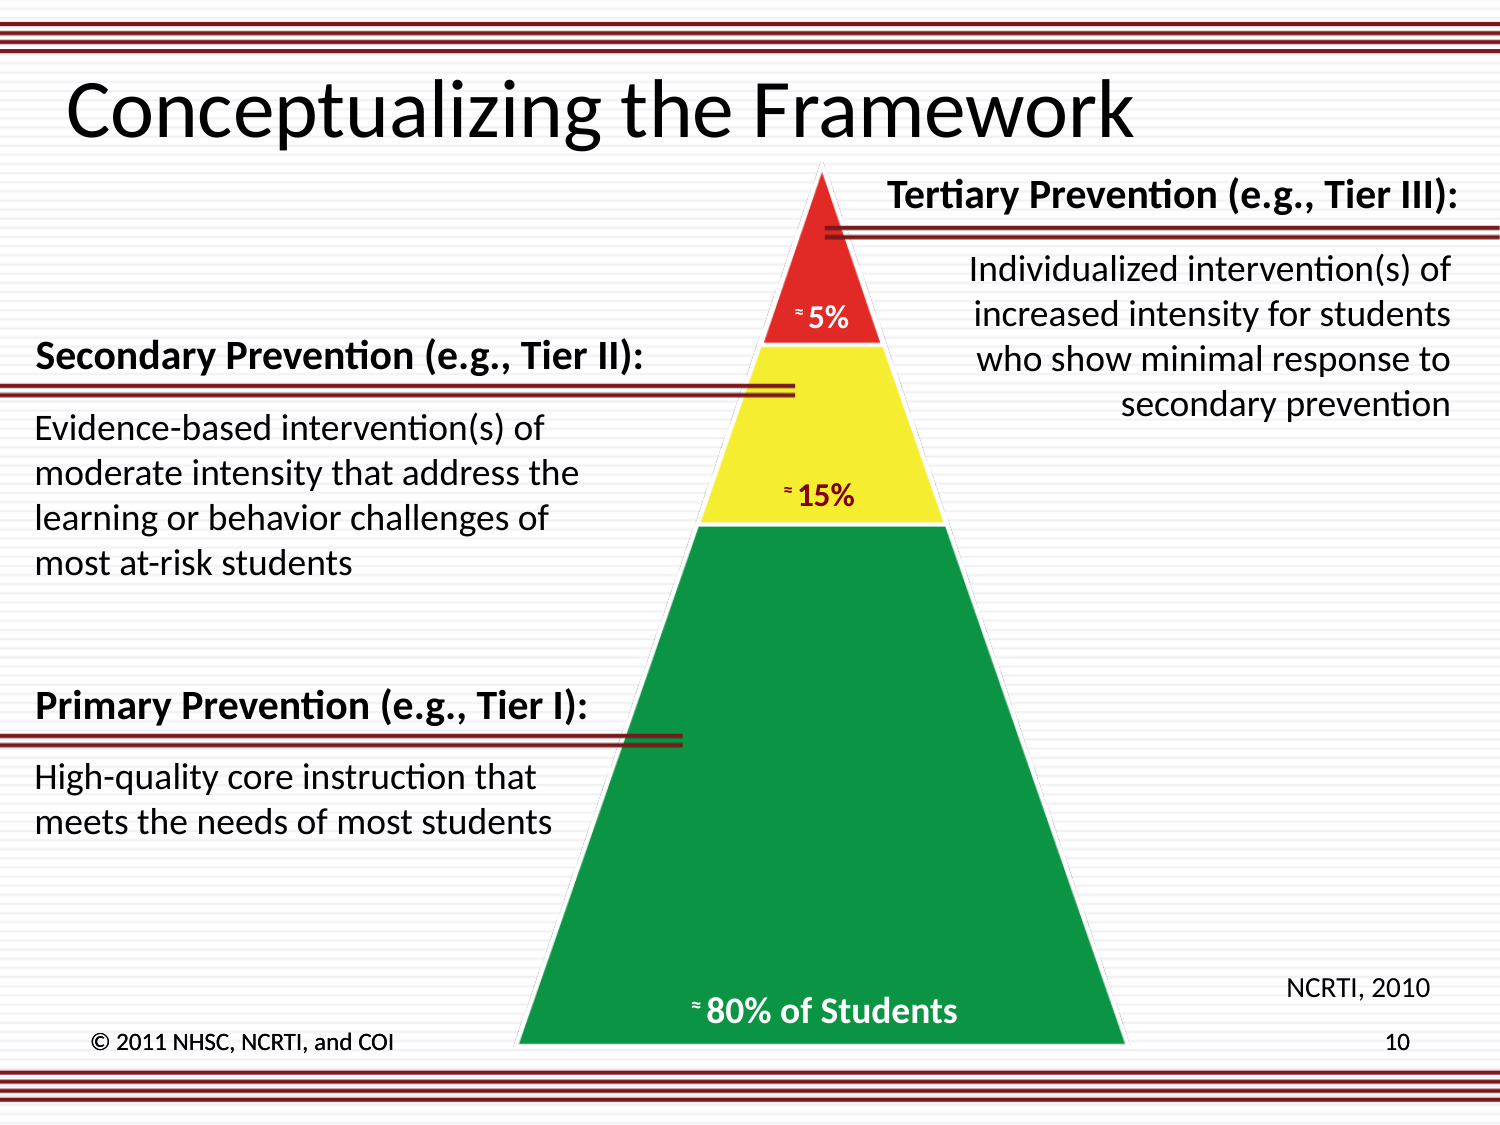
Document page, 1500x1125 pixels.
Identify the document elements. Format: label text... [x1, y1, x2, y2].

text_box Individualized intervention(s) of increased intensity for students who show minimal response to secondary prevention [1141, 251, 1467, 432]
footer © 2011 NHSC, NCRTI, and COI [75, 1010, 550, 1071]
text_box Tertiary Prevention (e.g., Tier III): [871, 159, 1474, 223]
text_box High-quality core instruction that meets the needs of most students [19, 760, 507, 850]
picture [0, 0, 1500, 1125]
text_box Conceptualizing the Framework [51, 45, 1402, 163]
text_box Evidence-based intervention(s) of moderate intensity that address the learning or behavior challenges of most at-risk students [19, 409, 507, 590]
text_box Secondary Prevention (e.g., Tier II): [20, 320, 507, 382]
slide_number 10 [1074, 1010, 1425, 1071]
text_box Primary Prevention (e.g., Tier I): [20, 670, 507, 731]
text_box NCRTI, 2010 [1166, 960, 1446, 1011]
text_box [823, 1061, 1425, 1125]
